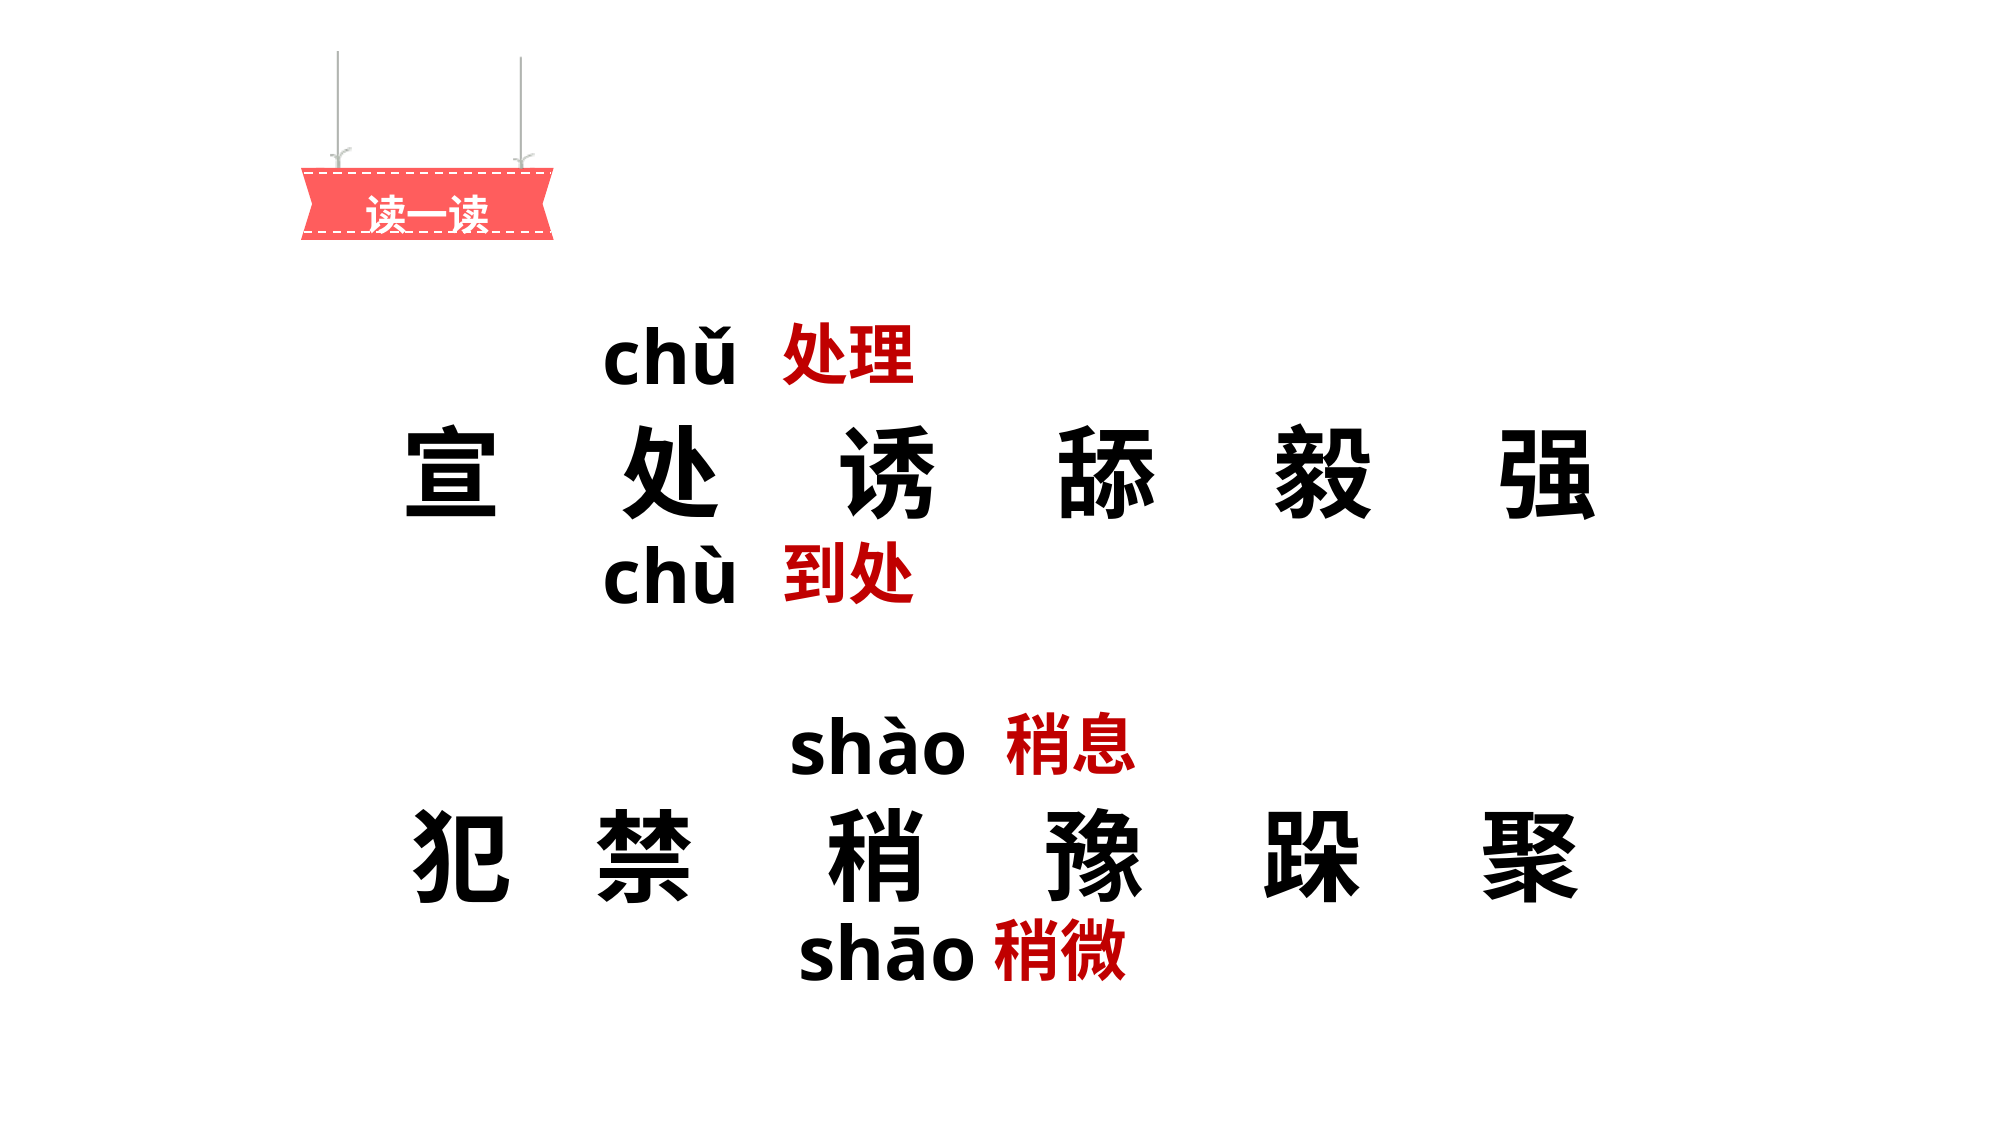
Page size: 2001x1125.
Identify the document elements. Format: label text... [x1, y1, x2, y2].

text_box 诱 [823, 378, 953, 538]
text_box 毅 [1259, 378, 1389, 538]
text_box 聚 [1465, 761, 1596, 921]
text_box shào [774, 674, 1039, 797]
text_box 舔 [1041, 378, 1171, 538]
text_box chǔ [588, 284, 800, 408]
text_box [300, 51, 554, 248]
text_box 稍 [811, 797, 942, 880]
text_box 犯 [397, 762, 527, 922]
text_box 禁 [579, 762, 710, 922]
text_box shāo [783, 880, 1025, 1003]
text_box 处理 [766, 289, 930, 401]
text_box 跺 [1247, 761, 1378, 921]
text_box 处 [605, 408, 735, 503]
text_box 稍息 [972, 679, 1172, 790]
text_box 强 [1482, 378, 1612, 538]
text_box 稍微 [960, 885, 1161, 996]
text_box 宣 [386, 378, 517, 538]
text_box 豫 [1029, 790, 1160, 885]
text_box chù [588, 503, 800, 626]
text_box 到处 [766, 508, 930, 619]
